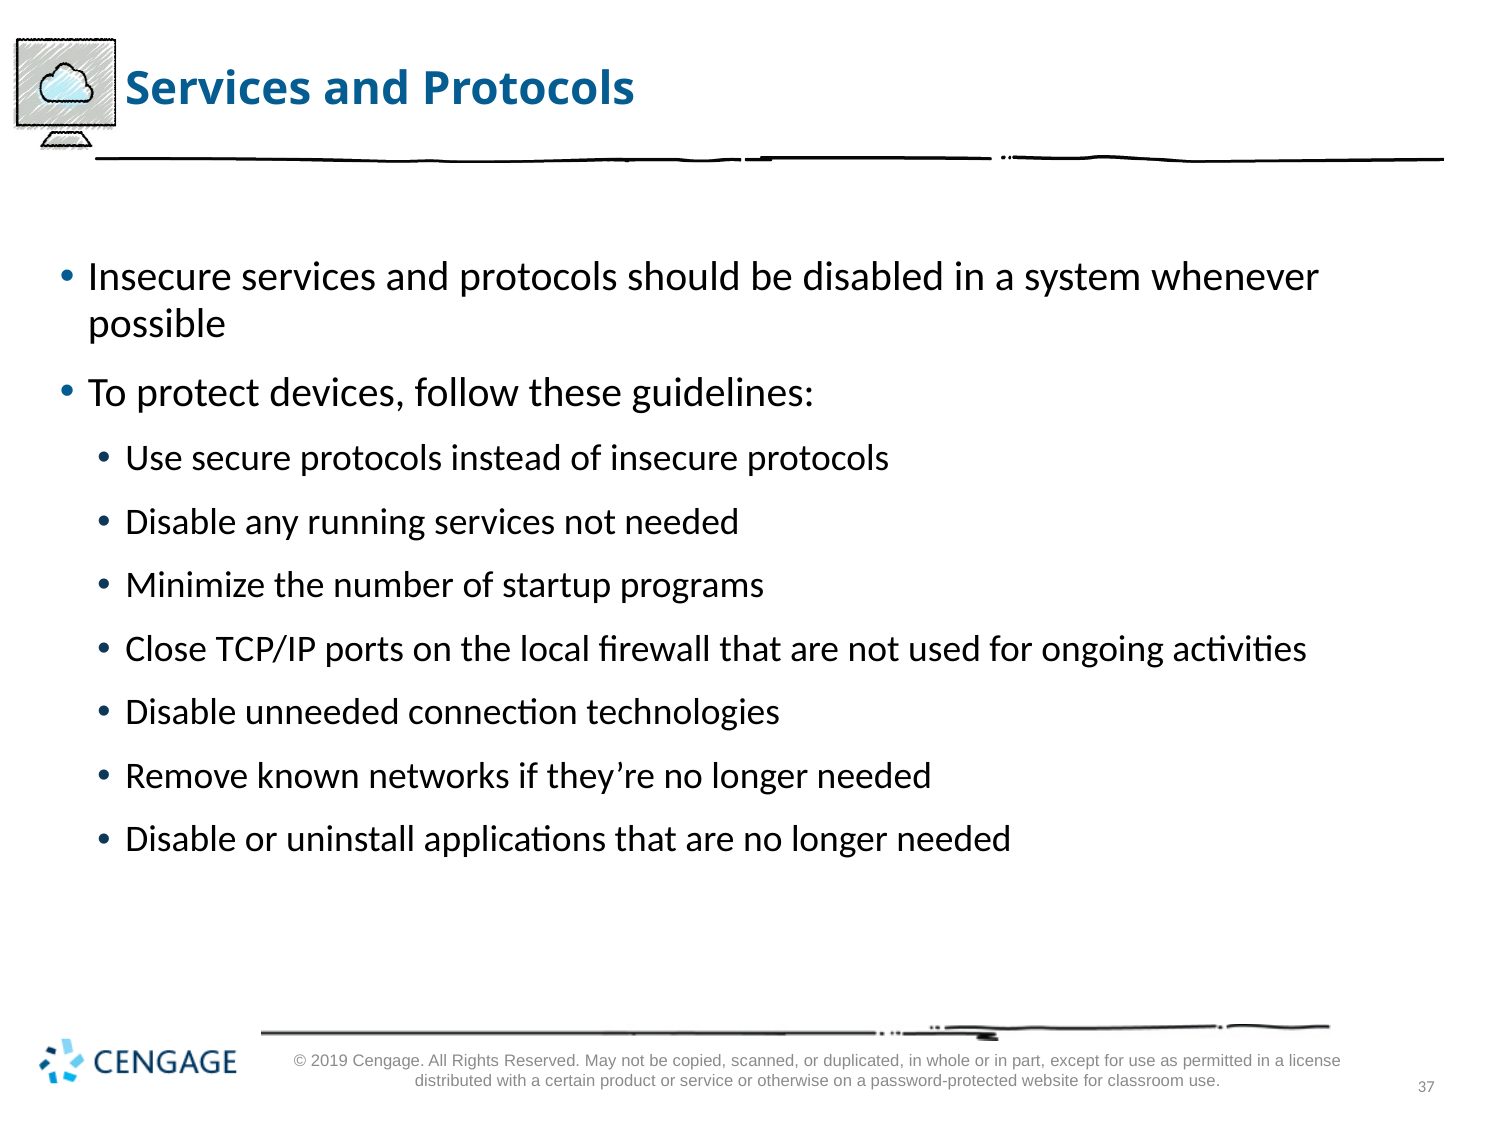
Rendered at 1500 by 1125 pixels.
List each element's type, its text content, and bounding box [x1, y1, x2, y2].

list Insecure services and protocols should be disabled in a system whenever possible To protect devices, follow these guidelines: Use secure protocols instead of insecure protocols Disable any running services not needed Minimize the number of startup programs Close T C P/I P ports on the local firewall that are not used for ongoing activities Disable unneeded connection technologies Remove known networks if they’re no longer needed Disable or uninstall applications that are no longer needed [59, 252, 1441, 867]
footer © 2019 Cengage. All Rights Reserved. May not be copied, scanned, or duplicated, in whole or in part, except for use as permitted in a license distributed with a certain product or service or otherwise on a password-protected website for classroom use. [262, 1050, 1375, 1091]
picture [95, 155, 1444, 163]
title Services and Protocols [125, 66, 1442, 116]
picture [13, 36, 117, 151]
picture [261, 1024, 1331, 1041]
picture [19, 1025, 249, 1096]
